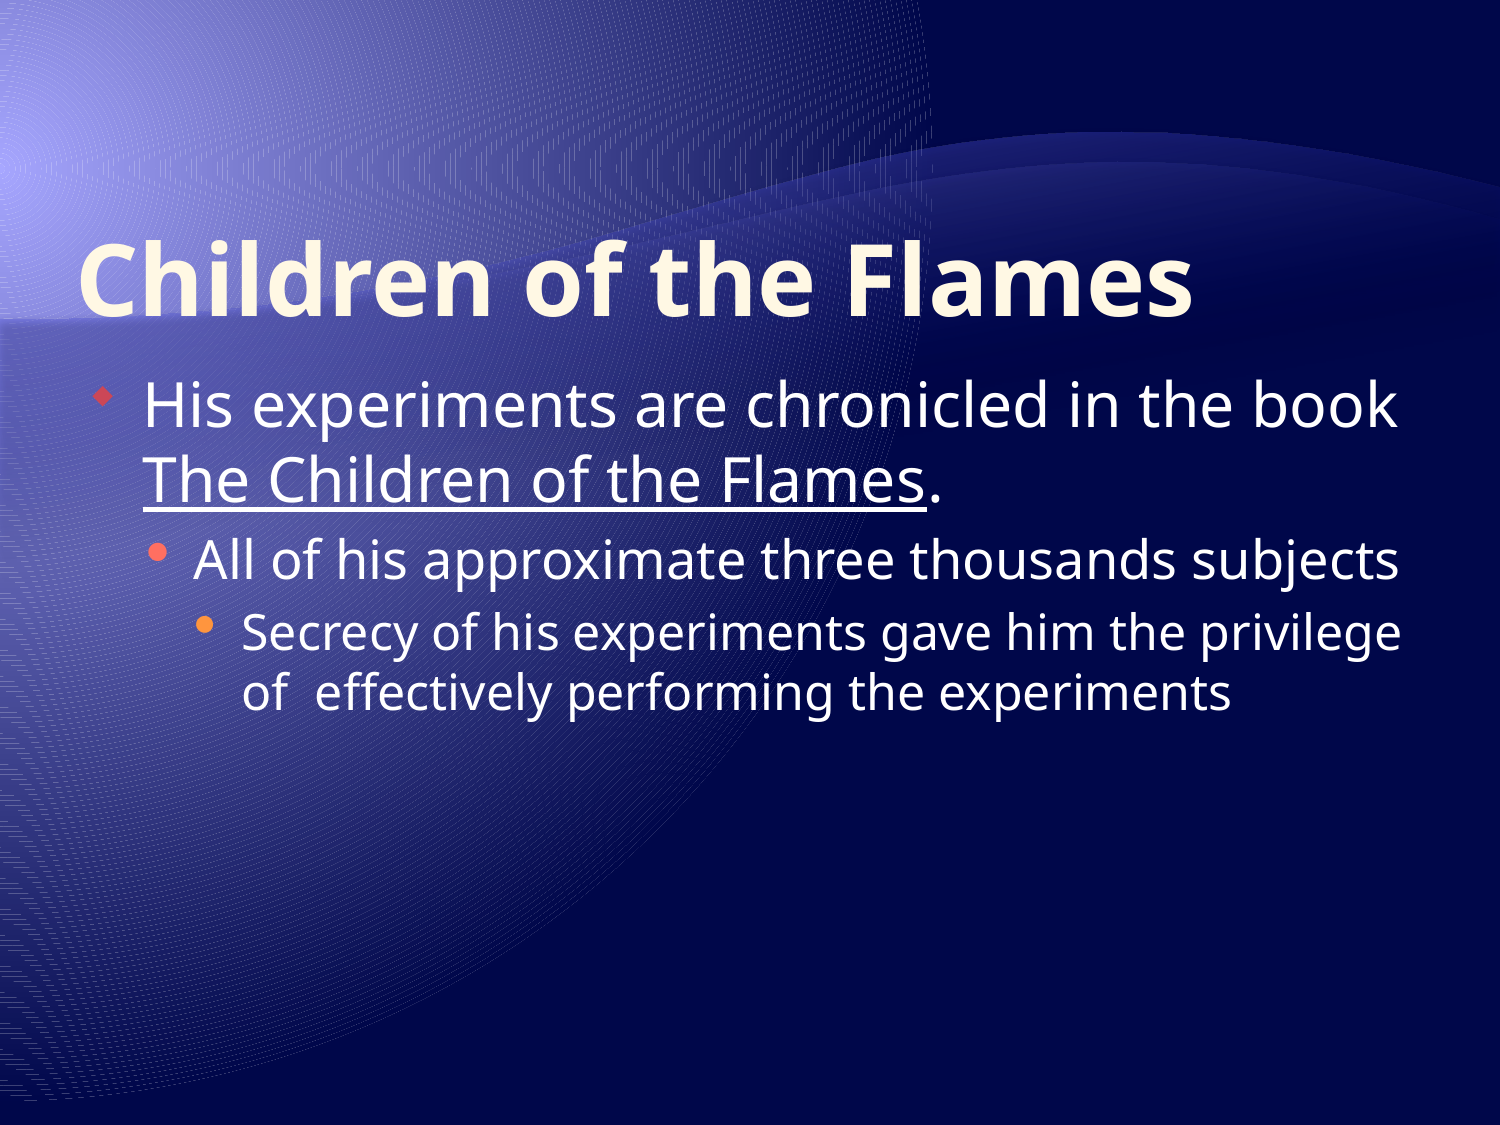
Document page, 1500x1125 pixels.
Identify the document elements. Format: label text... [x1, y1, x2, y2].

list His experiments are chronicled in the book The Children of the Flames. All of his approximate three thousands subjects Secrecy of his experiments gave him the privilege of effectively performing the experiments [75, 357, 1425, 1033]
title Children of the Flames [75, 87, 1425, 338]
